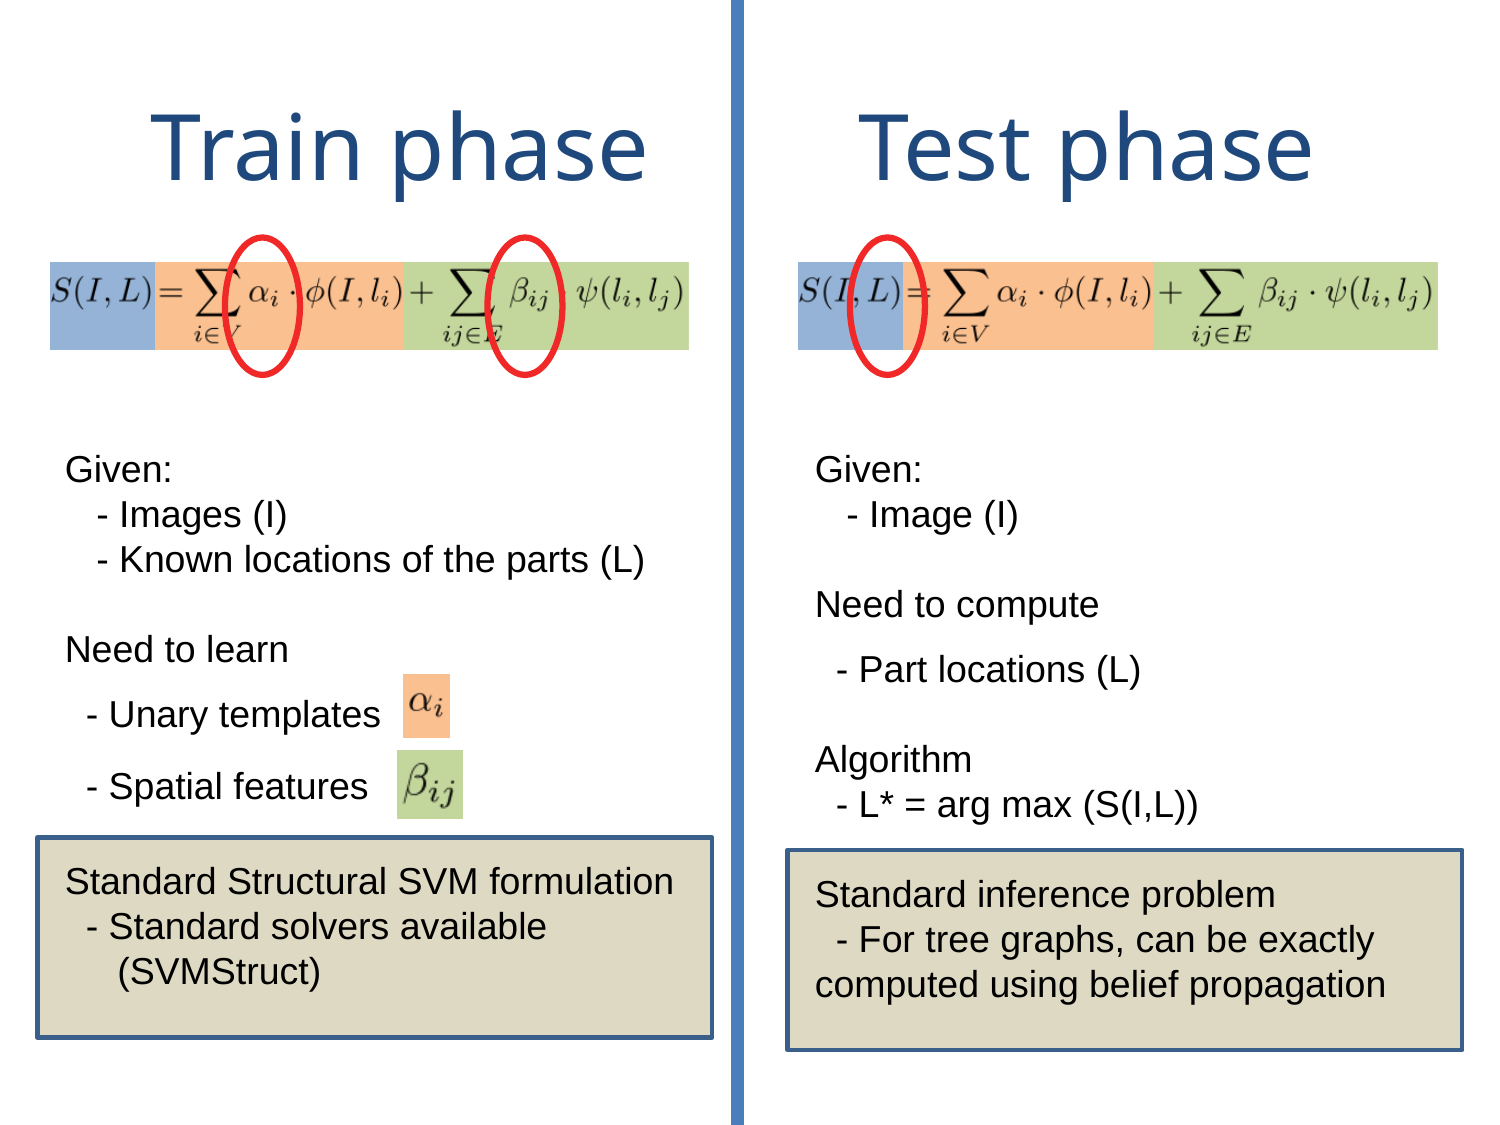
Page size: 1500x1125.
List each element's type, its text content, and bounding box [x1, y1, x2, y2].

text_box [798, 262, 1438, 351]
text_box Given: - Images (I) - Known locations of the parts (L) Need to learn - Unary templates - Spatial features [49, 437, 689, 815]
text_box Standard Structural SVM formulation - Standard solvers available (SVMStruct) [49, 849, 713, 1000]
text_box Given: - Image (I) Need to compute - Part locations (L) Algorithm - L* = arg max (S(I,L)) Standard inference problem - For tree graphs, can be exactly computed using belief propagation [799, 437, 1439, 1013]
picture [403, 674, 451, 738]
text_box [857, 235, 918, 260]
text_box [35, 835, 714, 1040]
text_box [494, 235, 556, 260]
picture [396, 749, 463, 819]
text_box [49, 262, 689, 351]
text_box Train phase [87, 50, 713, 238]
text_box [499, 360, 551, 378]
text_box [861, 360, 914, 378]
text_box [785, 848, 1464, 1052]
text_box [236, 360, 289, 378]
text_box [232, 235, 293, 260]
title Test phase [774, 50, 1400, 238]
